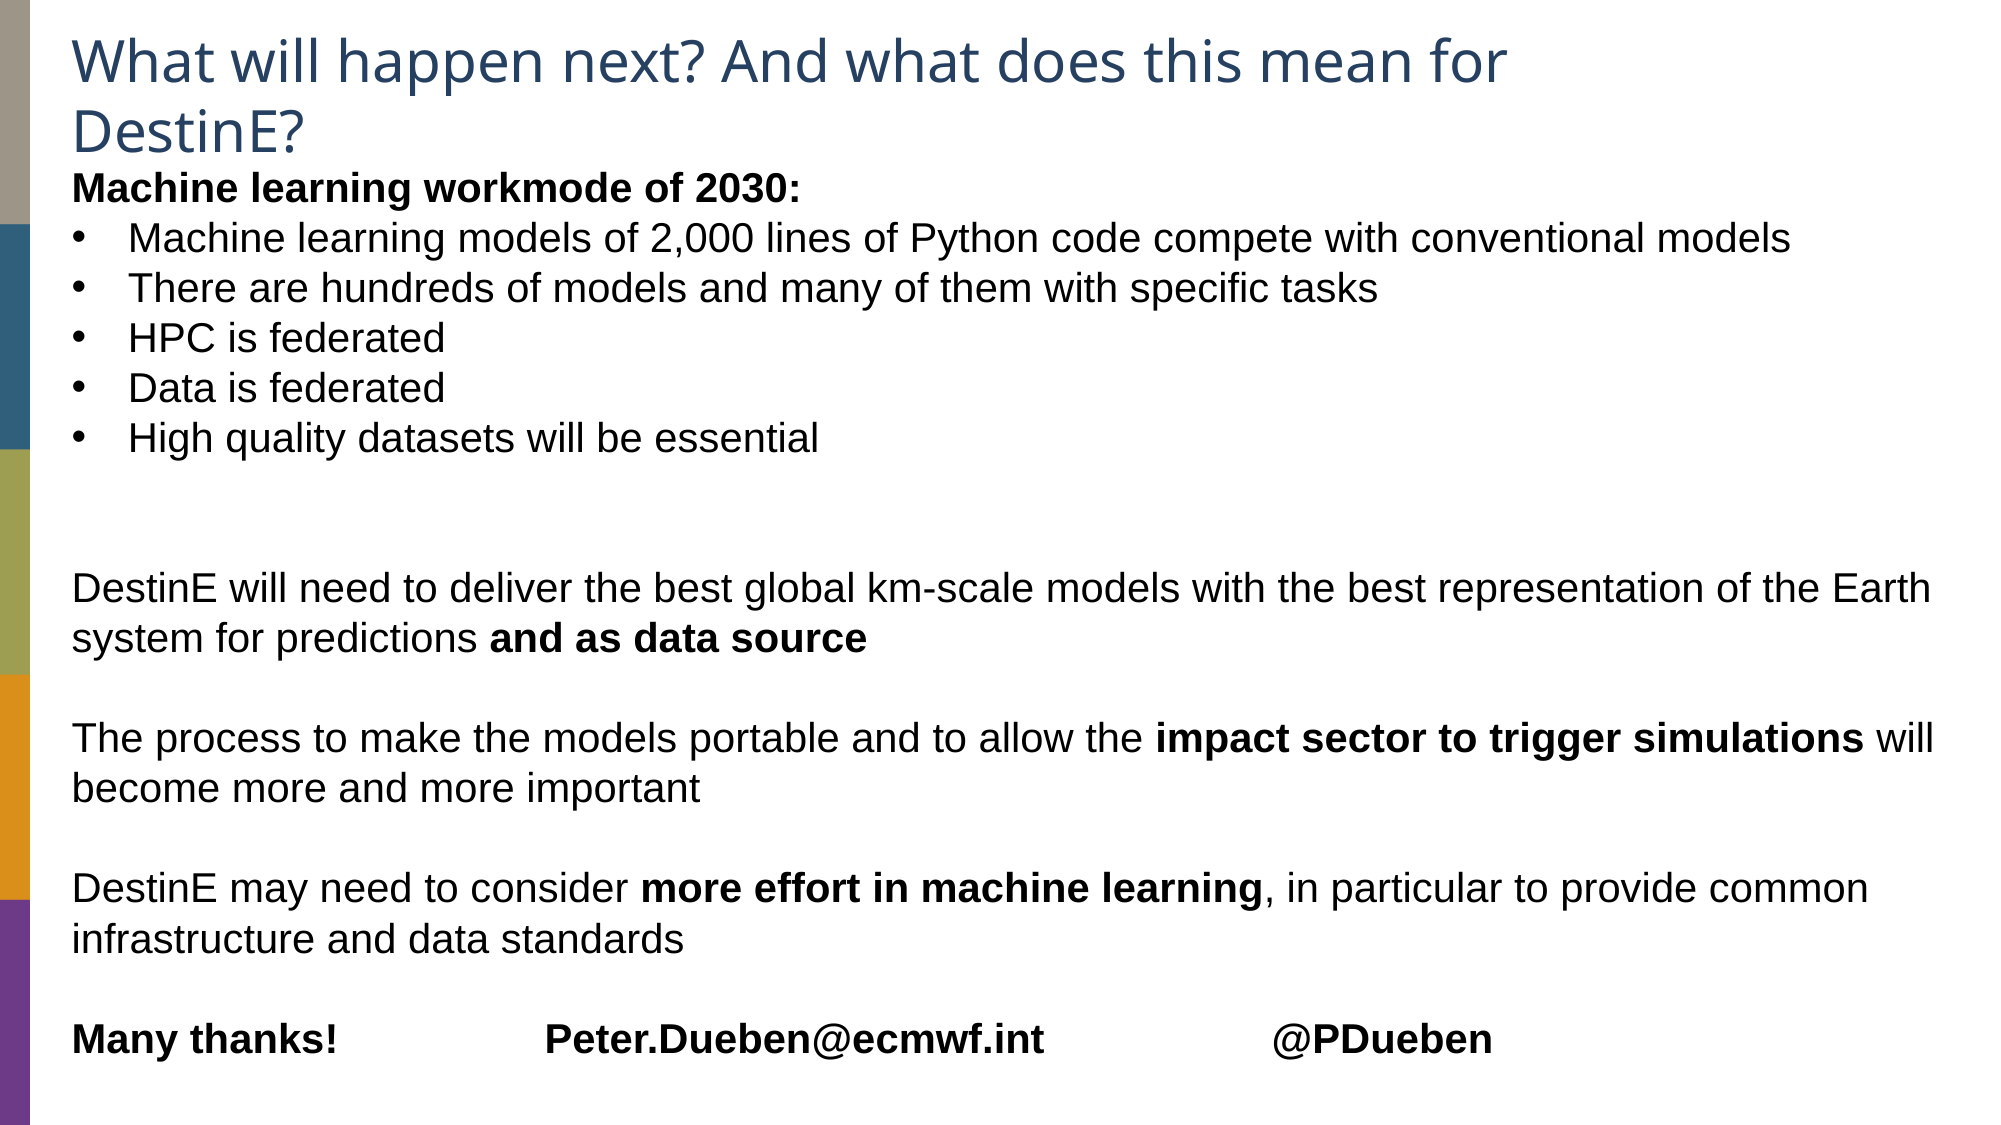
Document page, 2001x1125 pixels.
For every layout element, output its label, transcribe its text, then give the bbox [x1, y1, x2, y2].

text_box What will happen next? And what does this mean for DestinE? [56, 16, 1657, 153]
picture [0, 0, 30, 1125]
text_box Machine learning workmode of 2030: Machine learning models of 2,000 lines of Python code compete with conventional models There are hundreds of models and many of them with specific tasks HPC is federated Data is federated High quality datasets will be essential DestinE will need to deliver the best global km-scale models with the best representation of the Earth system for predictions and as data source The process to make the models portable and to allow the impact sector to trigger simulations will become more and more important DestinE may need to consider more effort in machine learning, in particular to provide common infrastructure and data standards Many thanks! Peter.Dueben@ecmwf.int @PDueben [56, 153, 1976, 1125]
